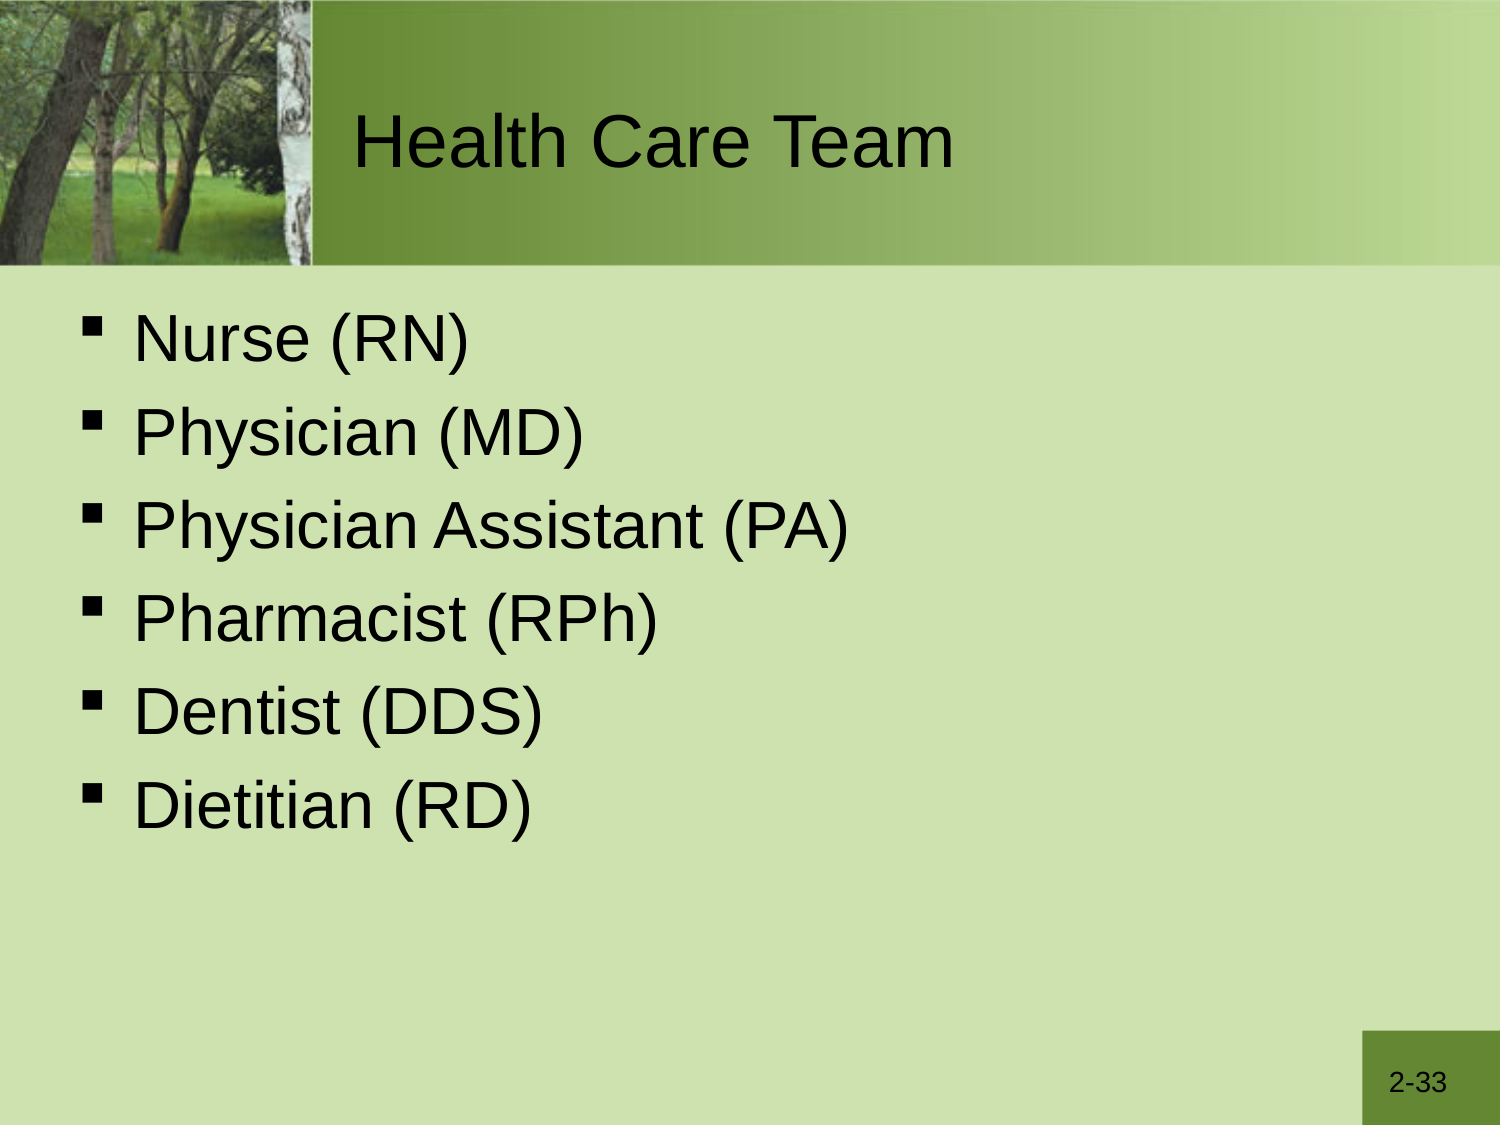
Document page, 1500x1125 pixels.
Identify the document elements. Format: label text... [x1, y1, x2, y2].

slide_number 2-33 [1149, 1031, 1463, 1107]
list Nurse (RN) Physician (MD) Physician Assistant (PA) Pharmacist (RPh) Dentist (DDS) Dietitian (RD) [62, 287, 1375, 1000]
title Health Care Team [337, 24, 1438, 250]
picture [0, 0, 1500, 1125]
